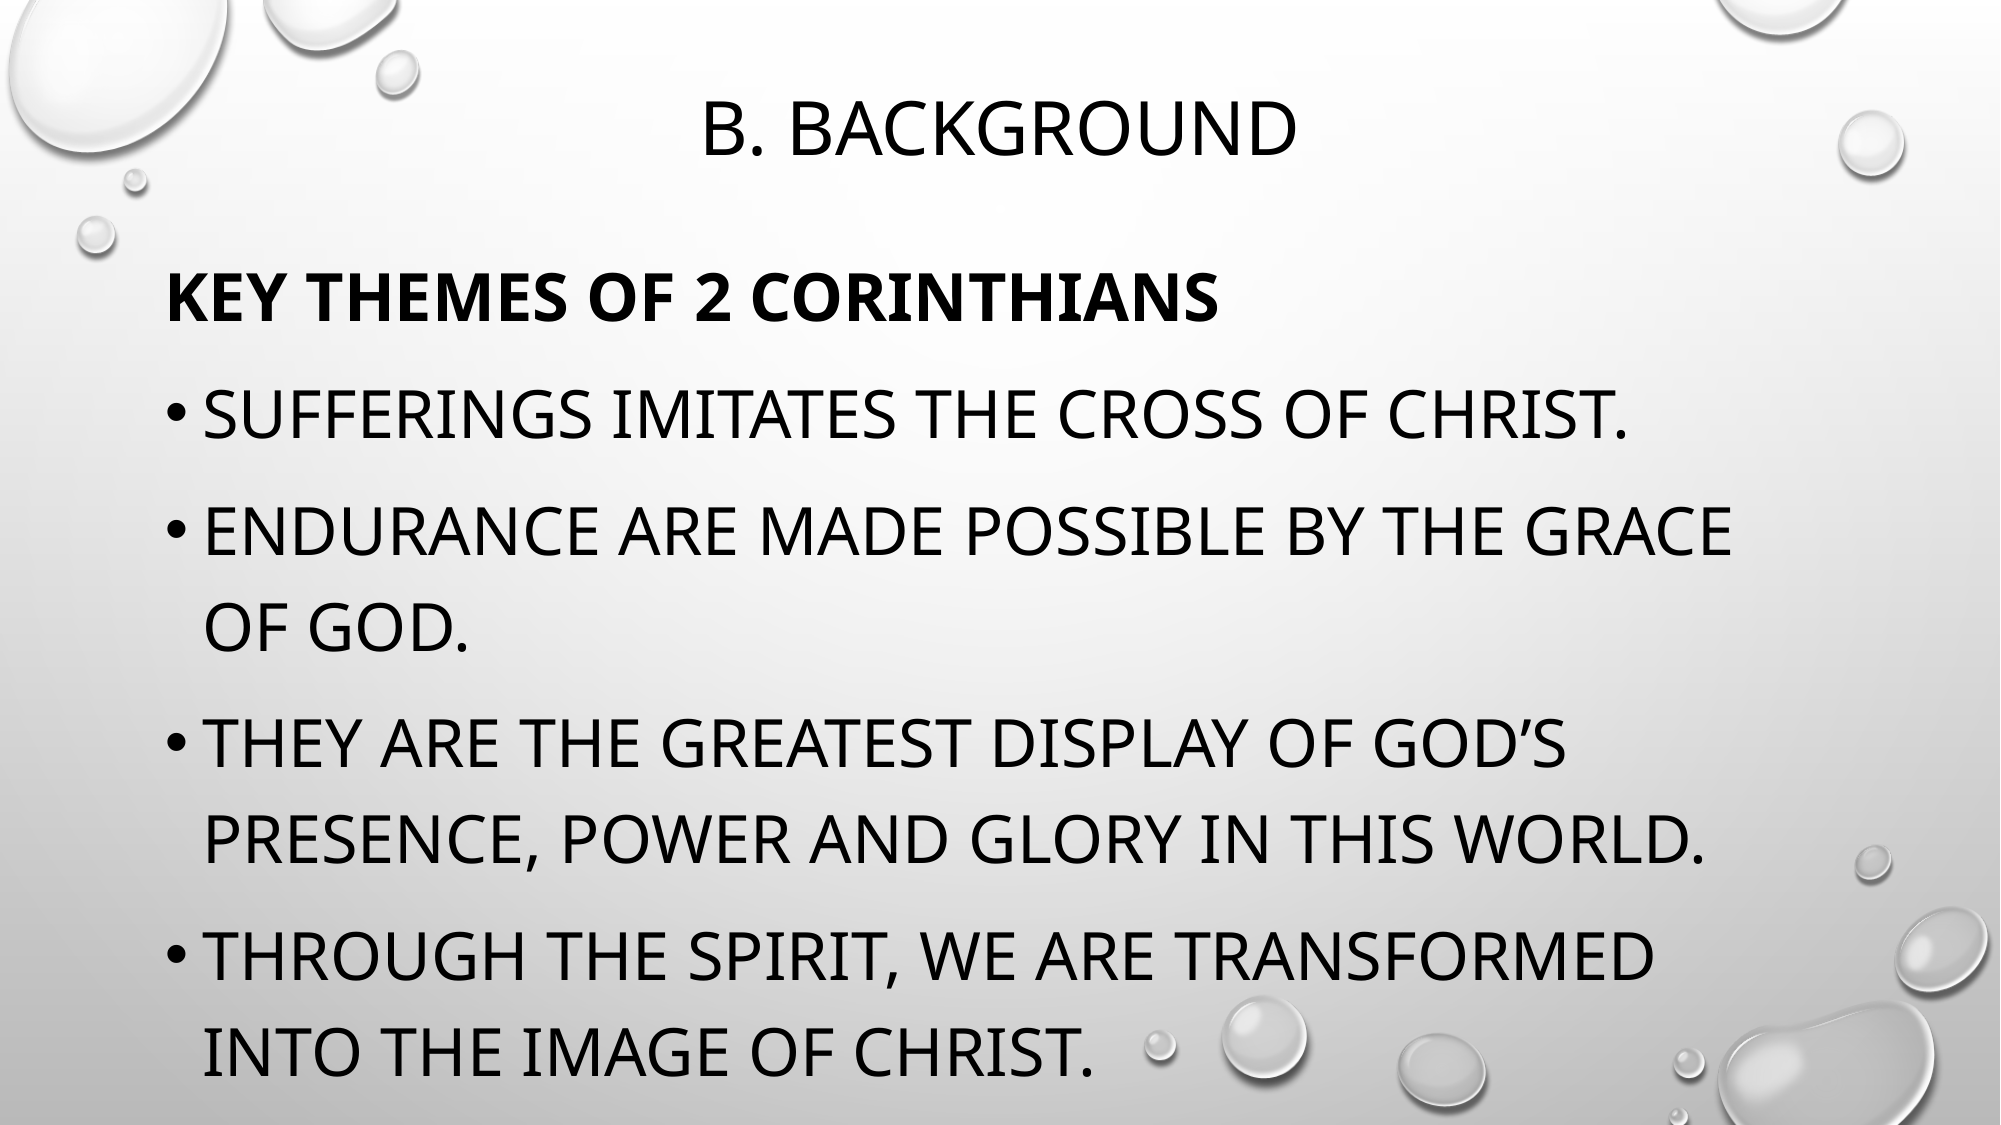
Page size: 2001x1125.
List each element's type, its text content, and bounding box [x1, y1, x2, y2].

title b. background [149, 0, 1850, 231]
list Key themes of 2 corinthians Sufferings imitates the cross of Christ. Endurance are made possible by the grace of god. They are the greatest display of god’s presence, power and glory in this world. Through the spirit, we are transformed into the image of Christ. [149, 231, 1850, 794]
picture [0, 0, 2000, 1125]
